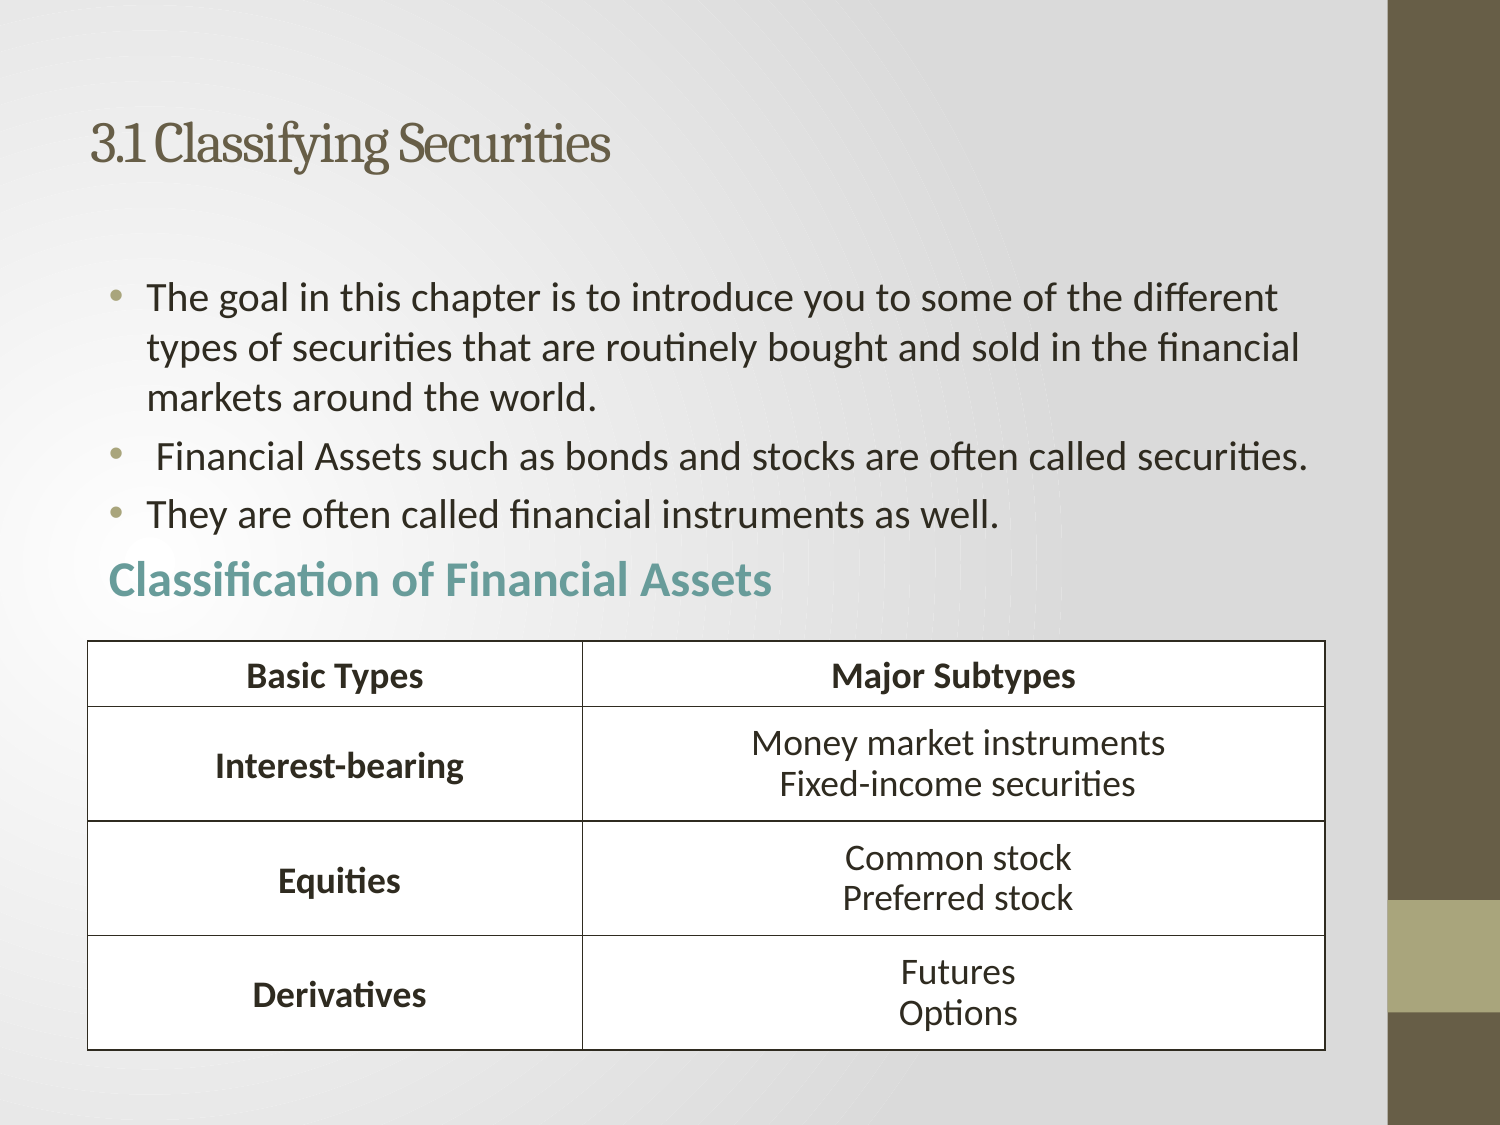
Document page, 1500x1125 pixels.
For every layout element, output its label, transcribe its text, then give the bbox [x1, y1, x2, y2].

list The goal in this chapter is to introduce you to some of the different types of securities that are routinely bought and sold in the financial markets around the world. Financial Assets such as bonds and stocks are often called securities. They are often called financial instruments as well. Classification of Financial Assets [75, 262, 1325, 1050]
title 3.1 Classifying Securities [75, 45, 1325, 233]
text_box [86, 640, 1326, 1051]
